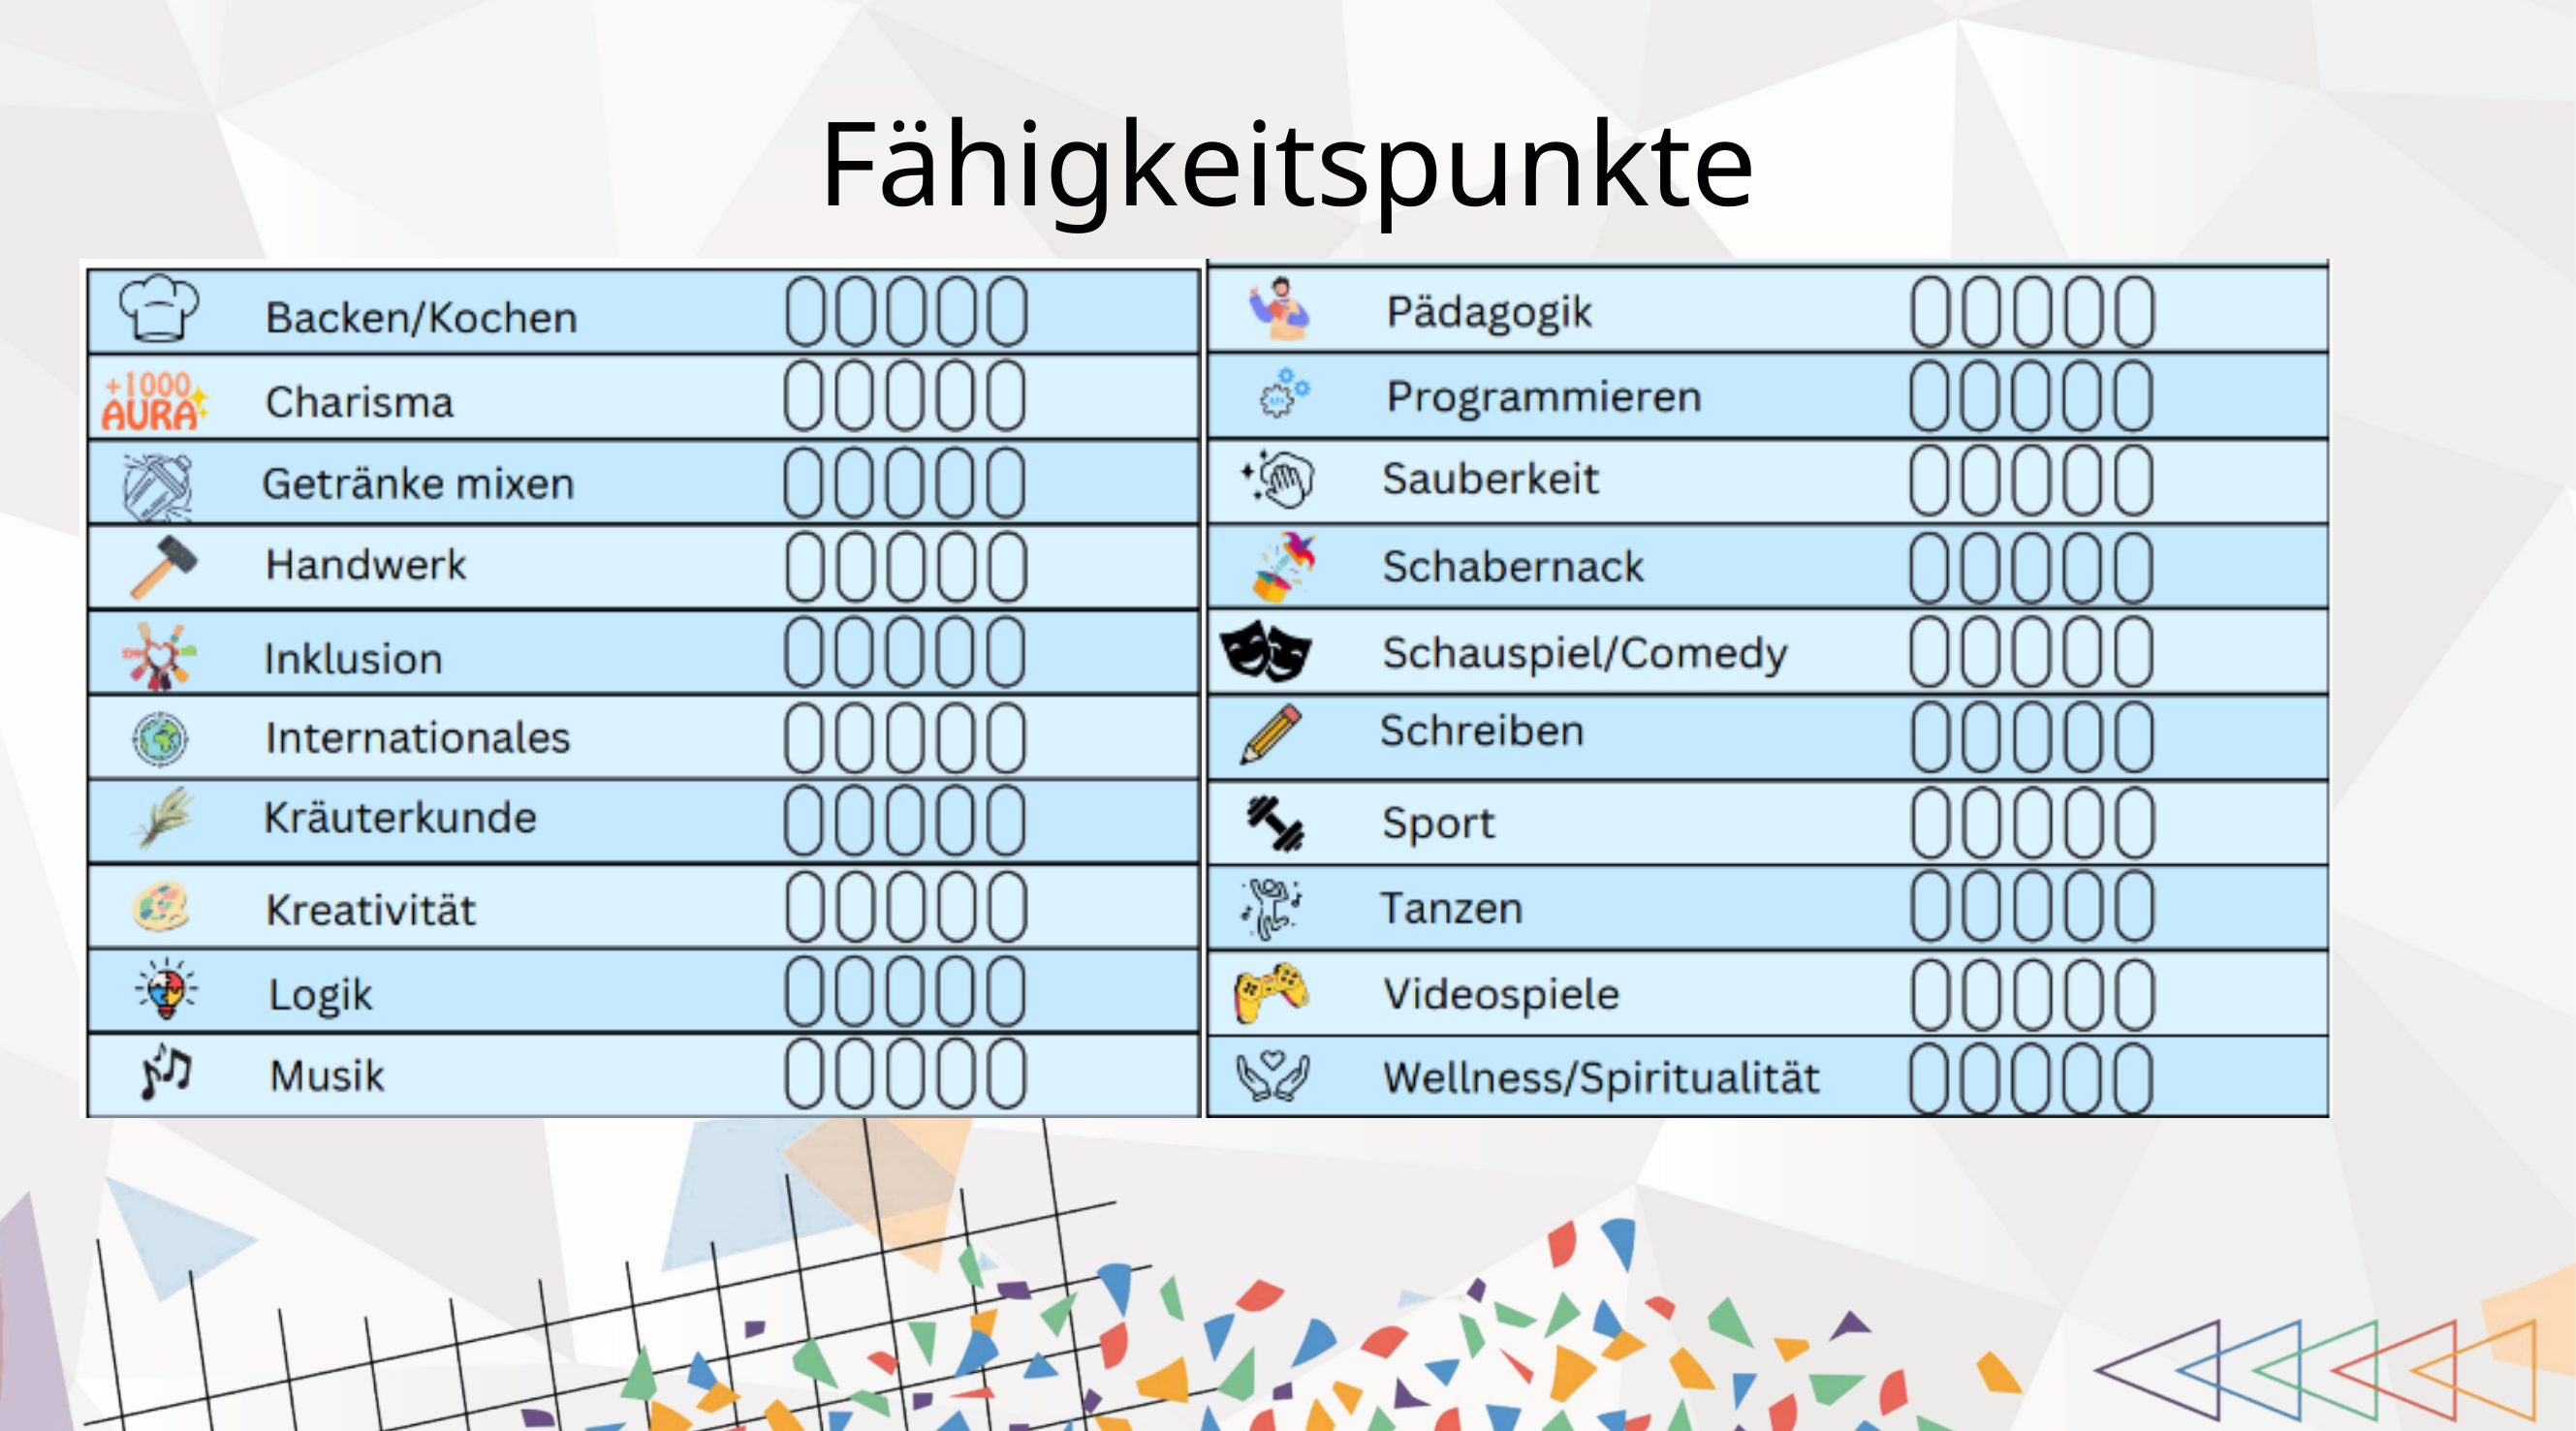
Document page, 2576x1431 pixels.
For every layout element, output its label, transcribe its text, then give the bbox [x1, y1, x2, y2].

picture [79, 258, 2334, 1118]
title Fähigkeitspunkte [176, 76, 2399, 260]
